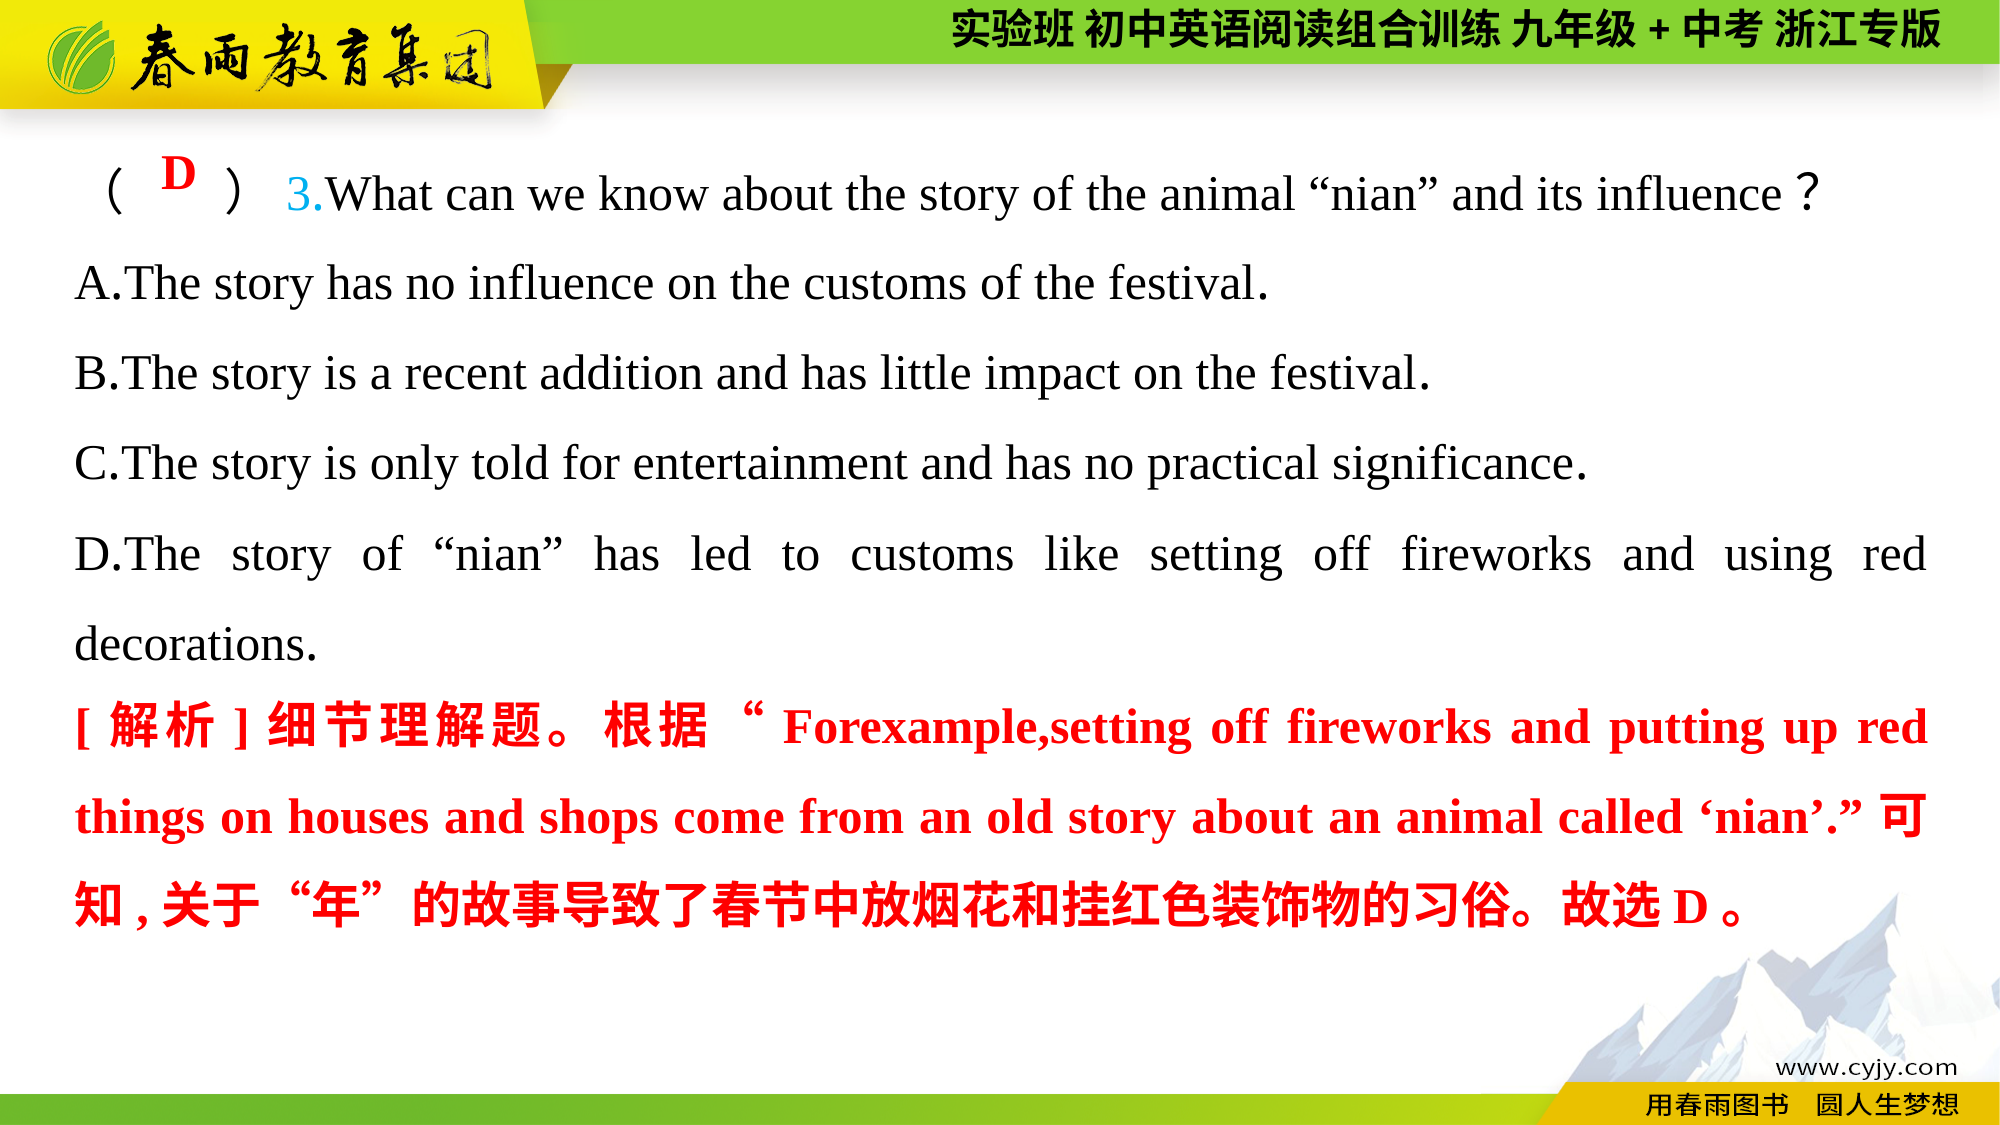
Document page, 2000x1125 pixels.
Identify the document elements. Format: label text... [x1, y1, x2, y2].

text_box D [146, 132, 212, 208]
list （ ）3.What can we know about the story of the animal “nian” and its influence？ A.The story has no influence on the customs of the festival. B.The story is a recent addition and has little impact on the festival. C.The story is only told for entertainment and has no practical significance. D.The story of “nian” has led to customs like setting off fireworks and using red decorations. [59, 122, 1944, 655]
text_box [解析]细节理解题。根据“Forexample,setting off fireworks and putting up red things on houses and shops come from an old story about an animal called ‘nian’.”可知,关于“年”的故事导致了春节中放烟花和挂红色装饰物的习俗。故选D。 [59, 655, 1944, 941]
picture [0, 0, 2000, 1125]
